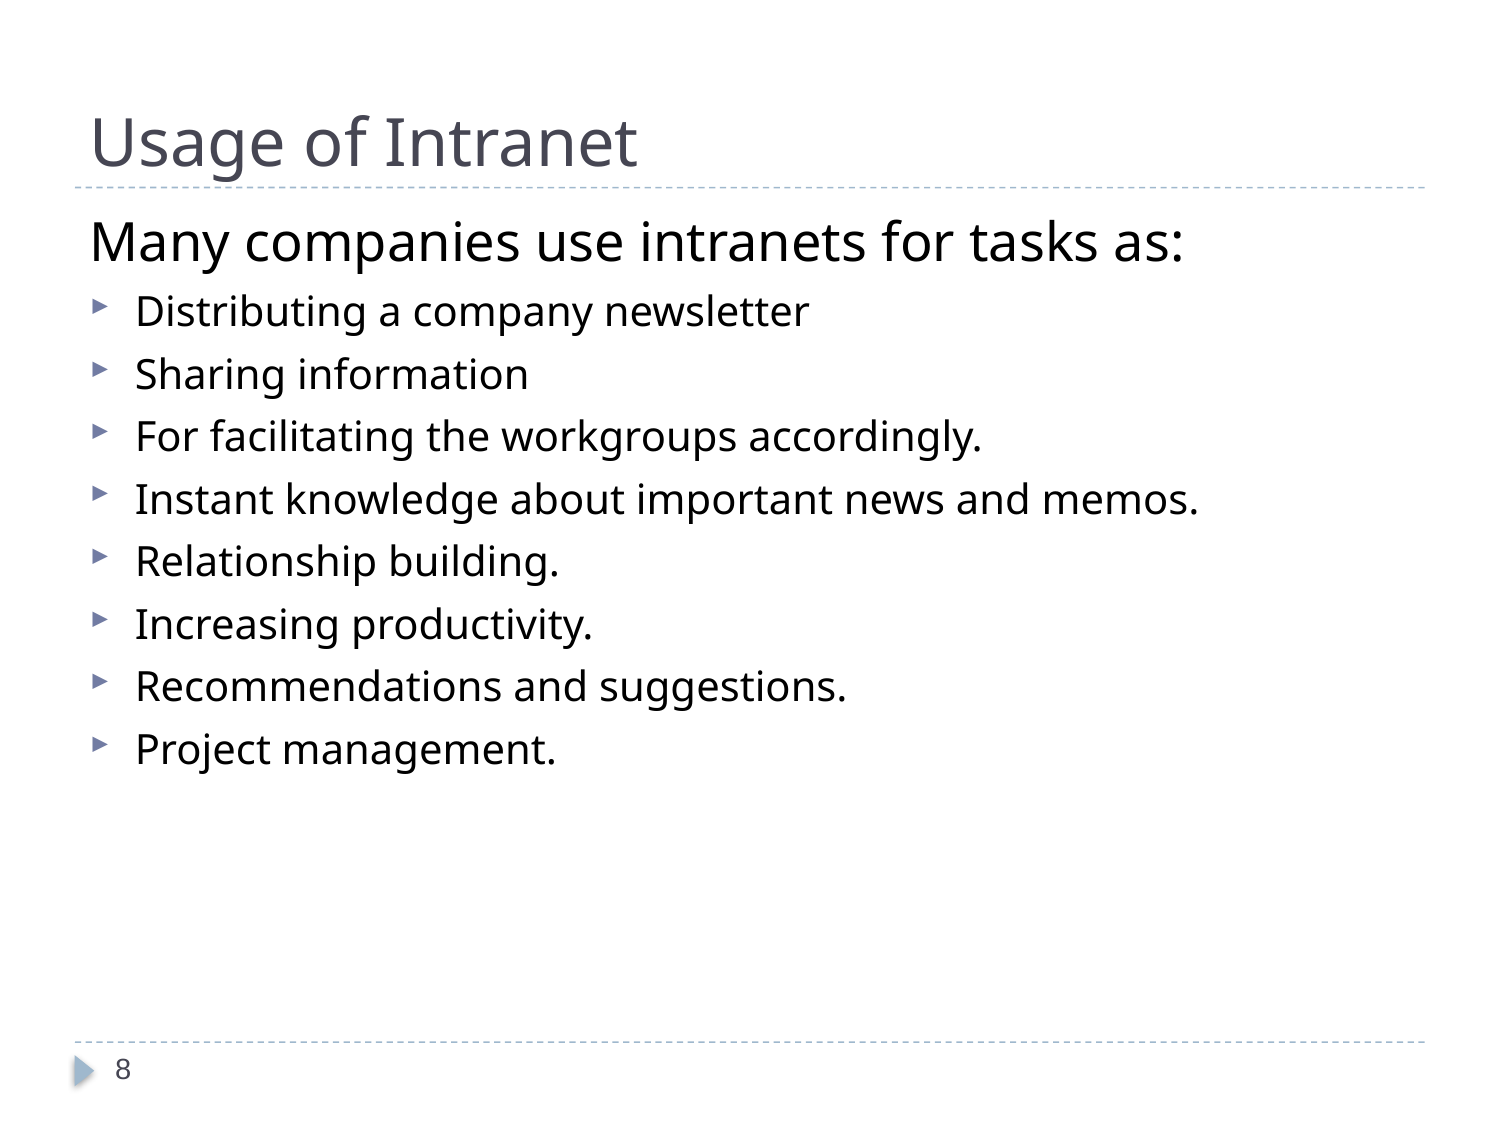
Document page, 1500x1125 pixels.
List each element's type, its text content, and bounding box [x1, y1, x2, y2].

title Usage of Intranet [75, 24, 1425, 188]
list Many companies use intranets for tasks as: Distributing a company newsletter Sharing information For facilitating the workgroups accordingly. Instant knowledge about important news and memos. Relationship building. Increasing productivity. Recommendations and suggestions. Project management. [75, 200, 1425, 1010]
slide_number 8 [100, 1042, 426, 1103]
